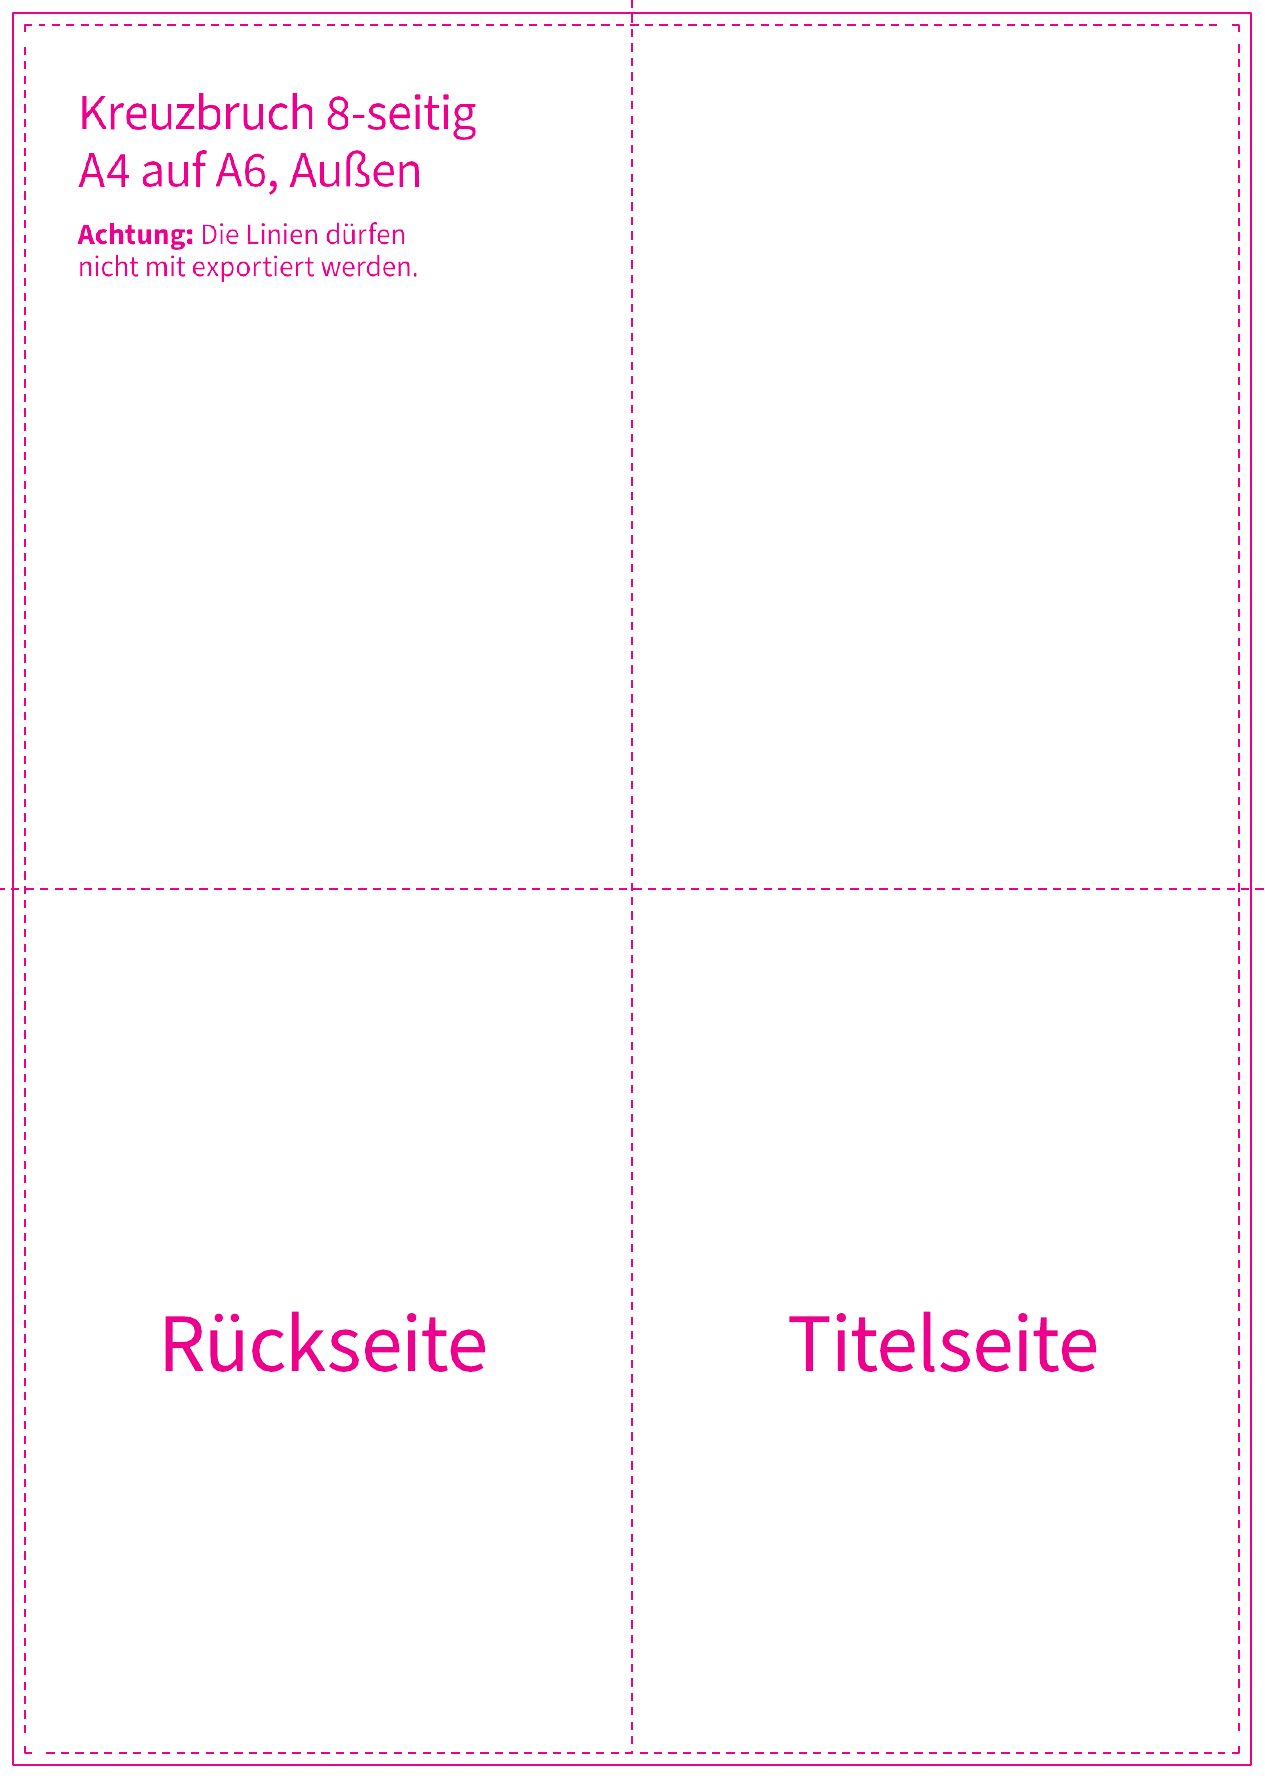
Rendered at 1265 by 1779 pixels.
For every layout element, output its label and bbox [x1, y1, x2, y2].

text_box [0, 0, 1265, 1755]
